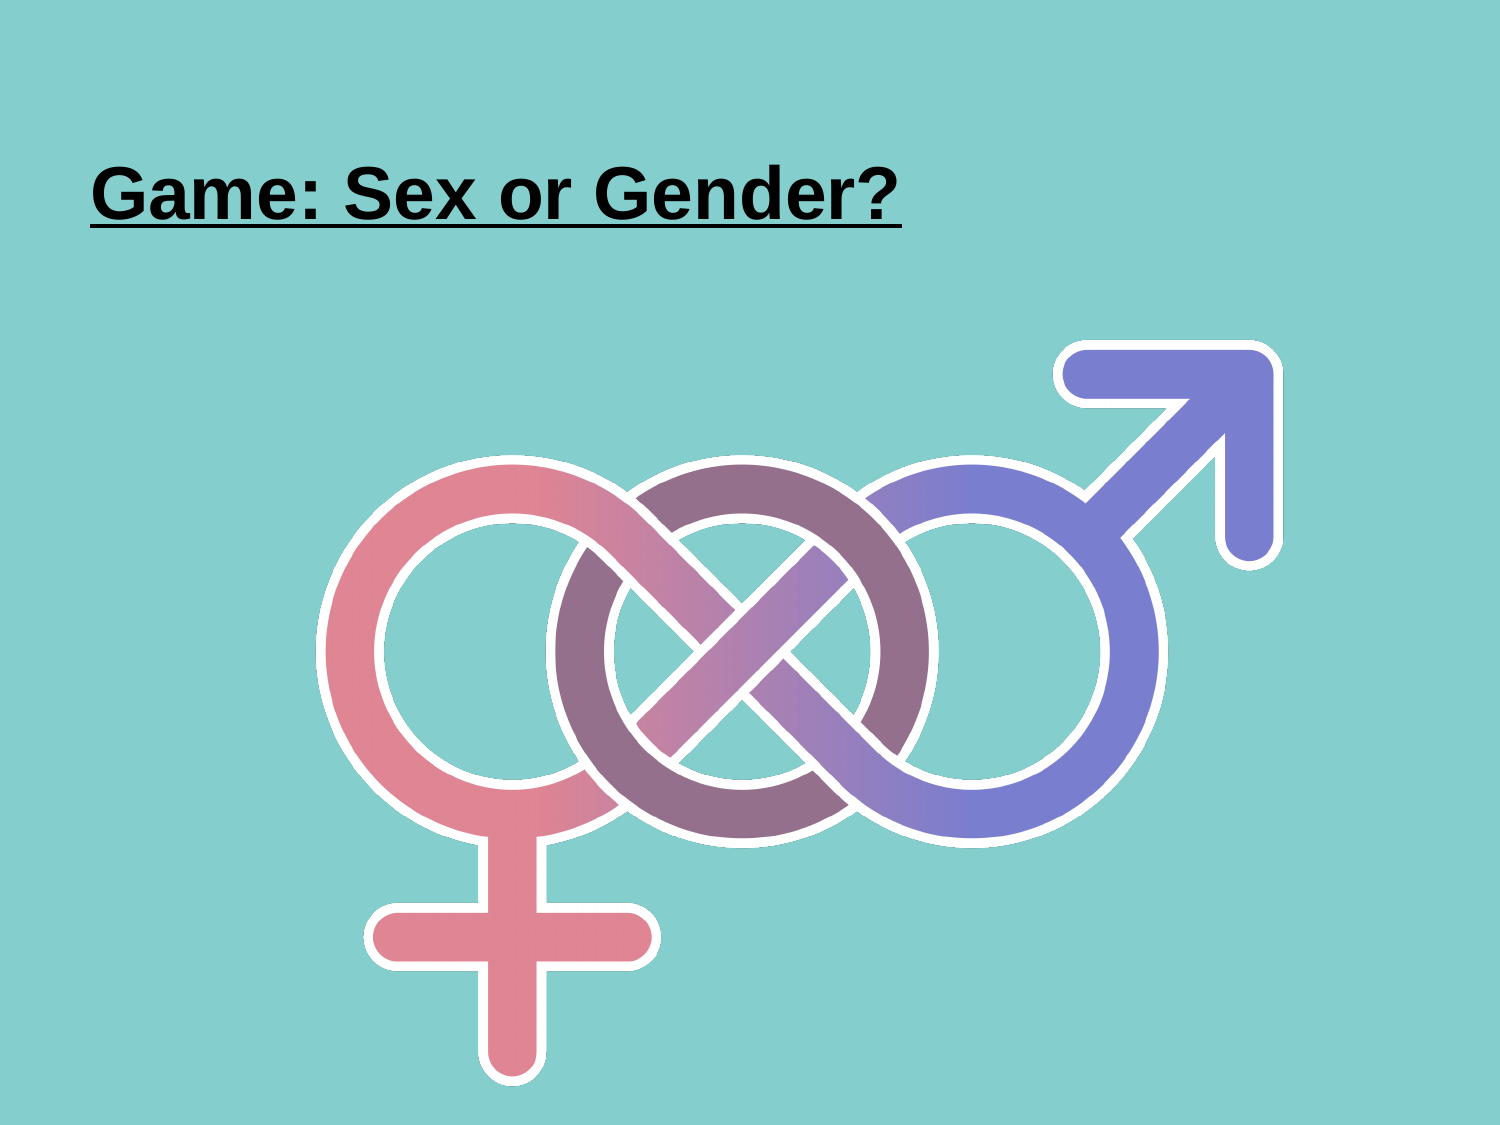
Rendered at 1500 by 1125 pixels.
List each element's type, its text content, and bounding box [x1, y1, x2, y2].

picture [312, 337, 1288, 1087]
title Game: Sex or Gender? [75, 137, 1438, 338]
